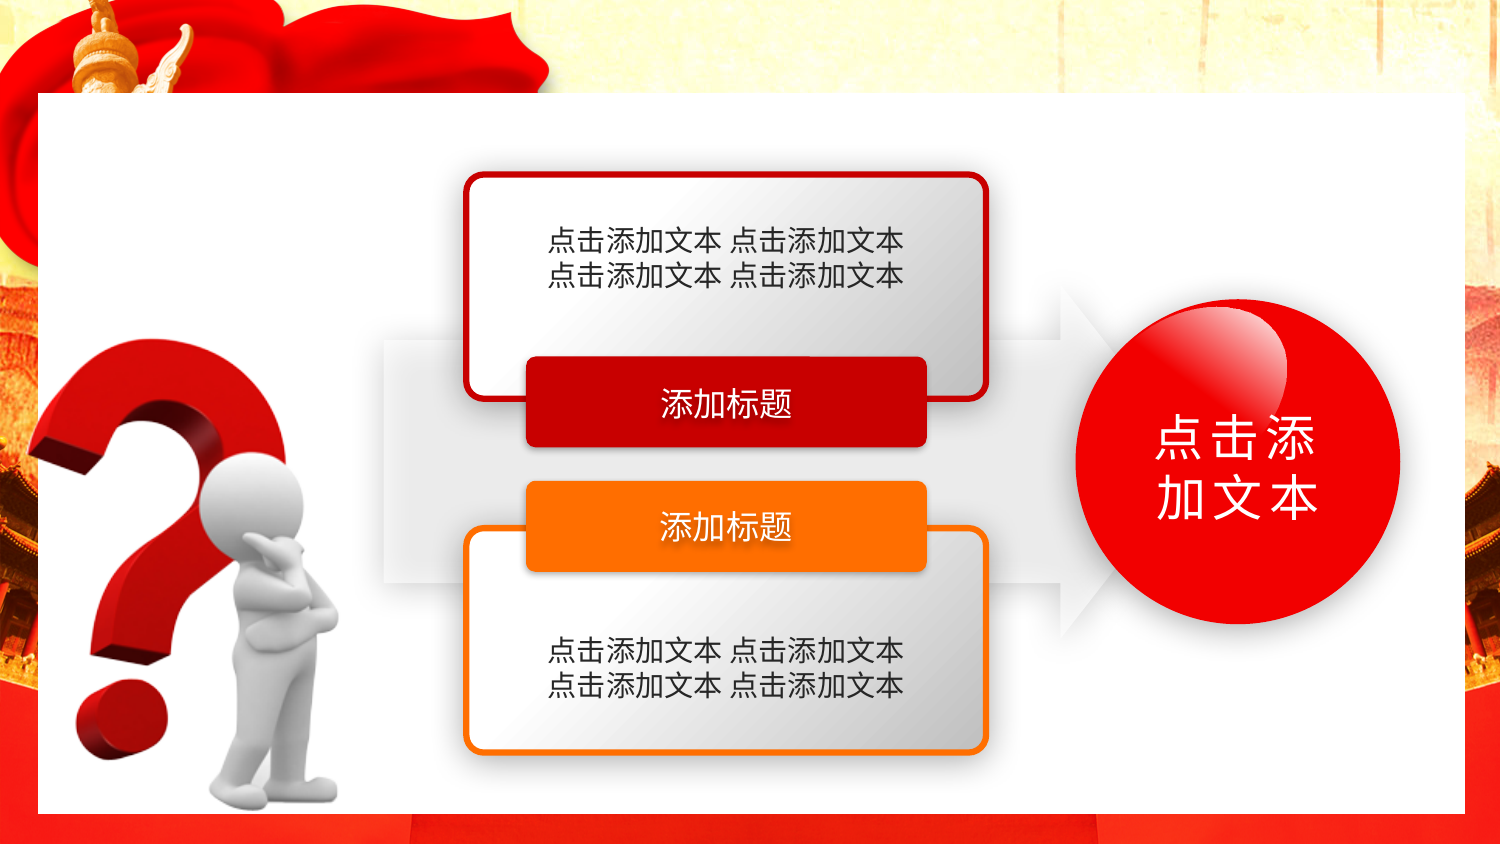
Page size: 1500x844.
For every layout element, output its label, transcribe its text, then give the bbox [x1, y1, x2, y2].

picture [0, 0, 1500, 844]
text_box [525, 480, 927, 572]
text_box [465, 173, 987, 400]
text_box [1075, 299, 1401, 625]
text_box [383, 282, 1075, 641]
text_box [465, 527, 987, 754]
text_box 点击添加文本 点击添加文本 点击添加文本 点击添加文本 [471, 215, 982, 300]
text_box 点击添加文本 点击添加文本 点击添加文本 点击添加文本 [485, 624, 968, 710]
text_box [525, 356, 927, 448]
title [0, 45, 1294, 208]
